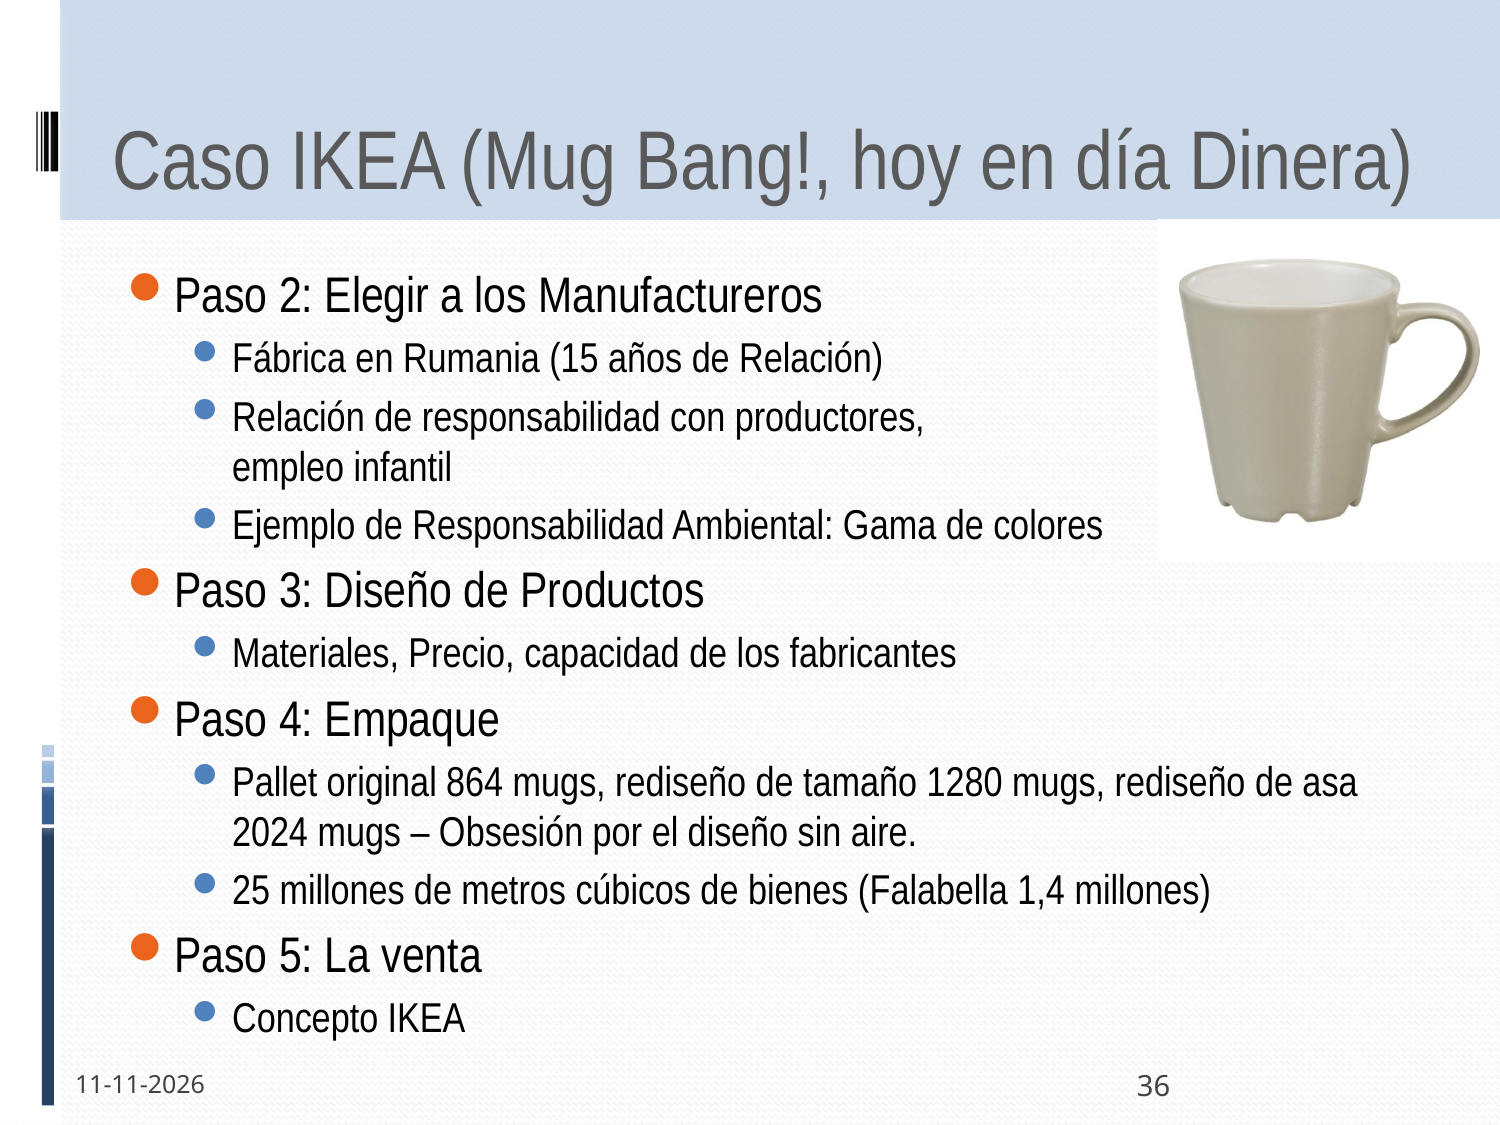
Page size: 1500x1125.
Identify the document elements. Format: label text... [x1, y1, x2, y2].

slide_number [75, 1042, 243, 1103]
list Paso 2: Elegir a los Manufactureros Fábrica en Rumania (15 años de Relación) Relación de responsabilidad con productores, empleo infantil Ejemplo de Responsabilidad Ambiental: Gama de colores Paso 3: Diseño de Productos Materiales, Precio, capacidad de los fabricantes Paso 4: Empaque Pallet original 864 mugs, rediseño de tamaño 1280 mugs, rediseño de asa 2024 mugs – Obsesión por el diseño sin aire. 25 millones de metros cúbicos de bienes (Falabella 1,4 millones) Paso 5: La venta Concepto IKEA [111, 255, 1436, 1038]
slide_number 36 [1045, 1046, 1171, 1107]
title Caso IKEA (Mug Bang!, hoy en día Dinera) [111, 18, 1436, 207]
picture [1157, 219, 1500, 563]
